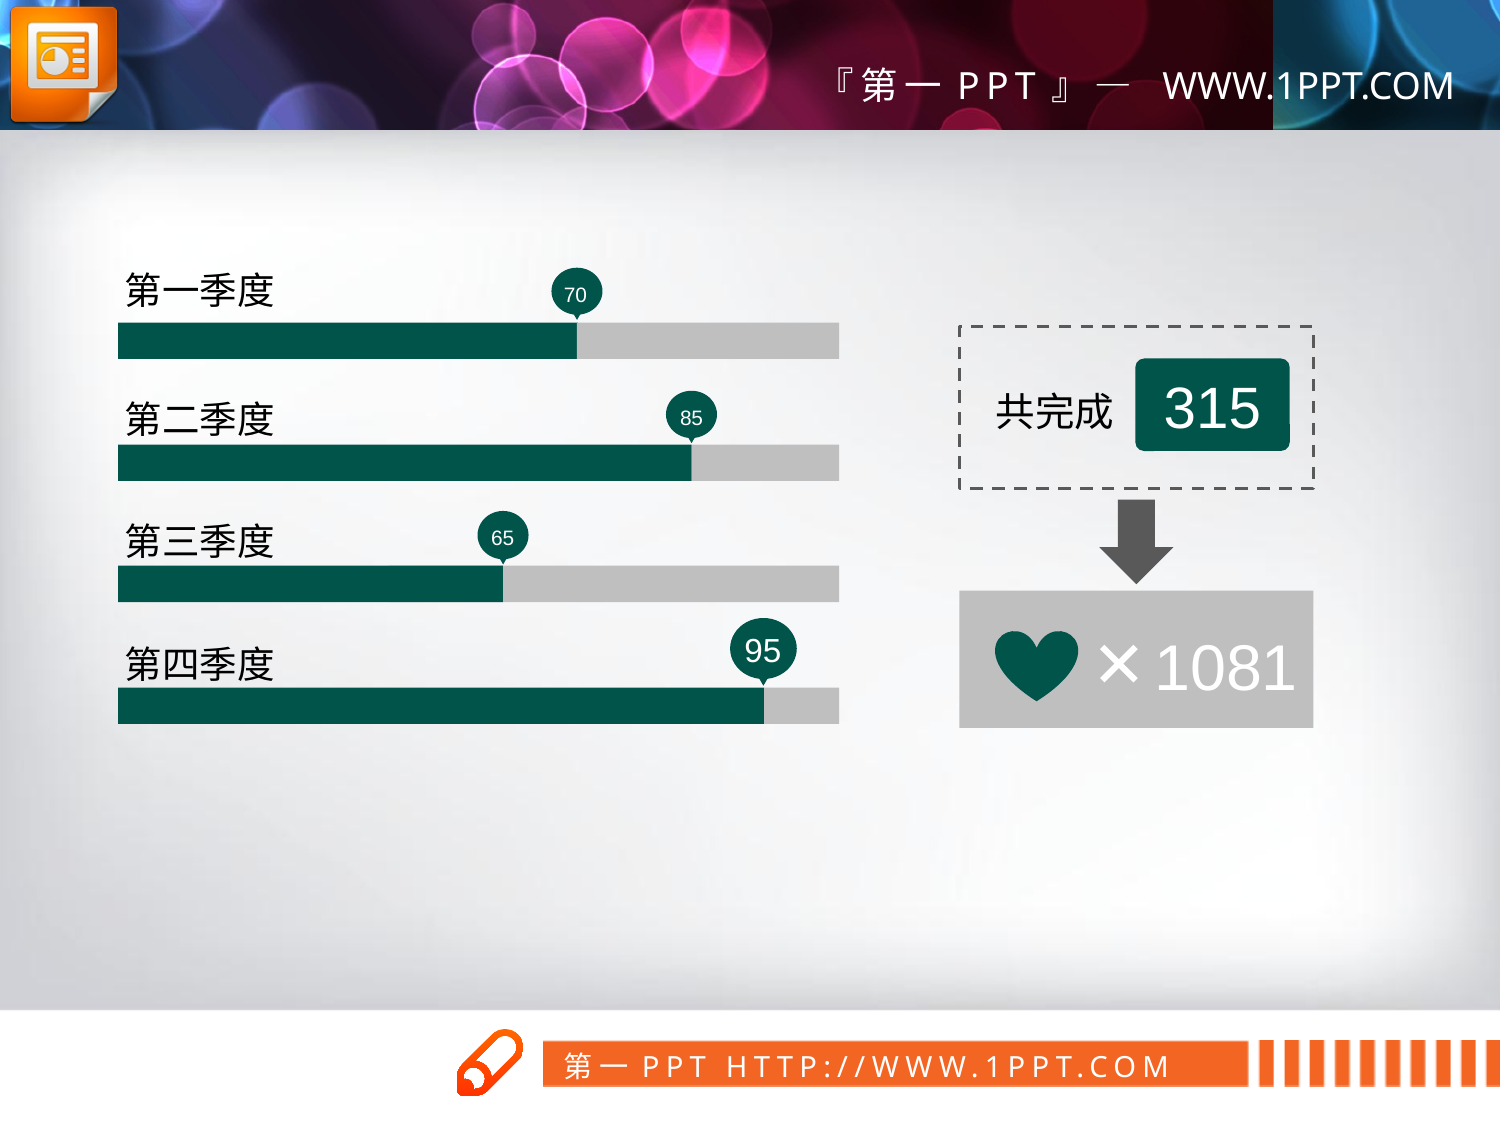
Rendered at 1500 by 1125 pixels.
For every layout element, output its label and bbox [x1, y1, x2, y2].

text_box [474, 510, 531, 565]
text_box [109, 633, 840, 725]
text_box [109, 388, 840, 482]
text_box [1099, 499, 1174, 585]
text_box [729, 617, 803, 686]
text_box [109, 510, 840, 603]
text_box [109, 259, 840, 360]
picture [0, 0, 1500, 1012]
text_box [959, 326, 1314, 490]
text_box [959, 590, 1321, 729]
text_box [664, 390, 729, 444]
picture [543, 1040, 1500, 1087]
